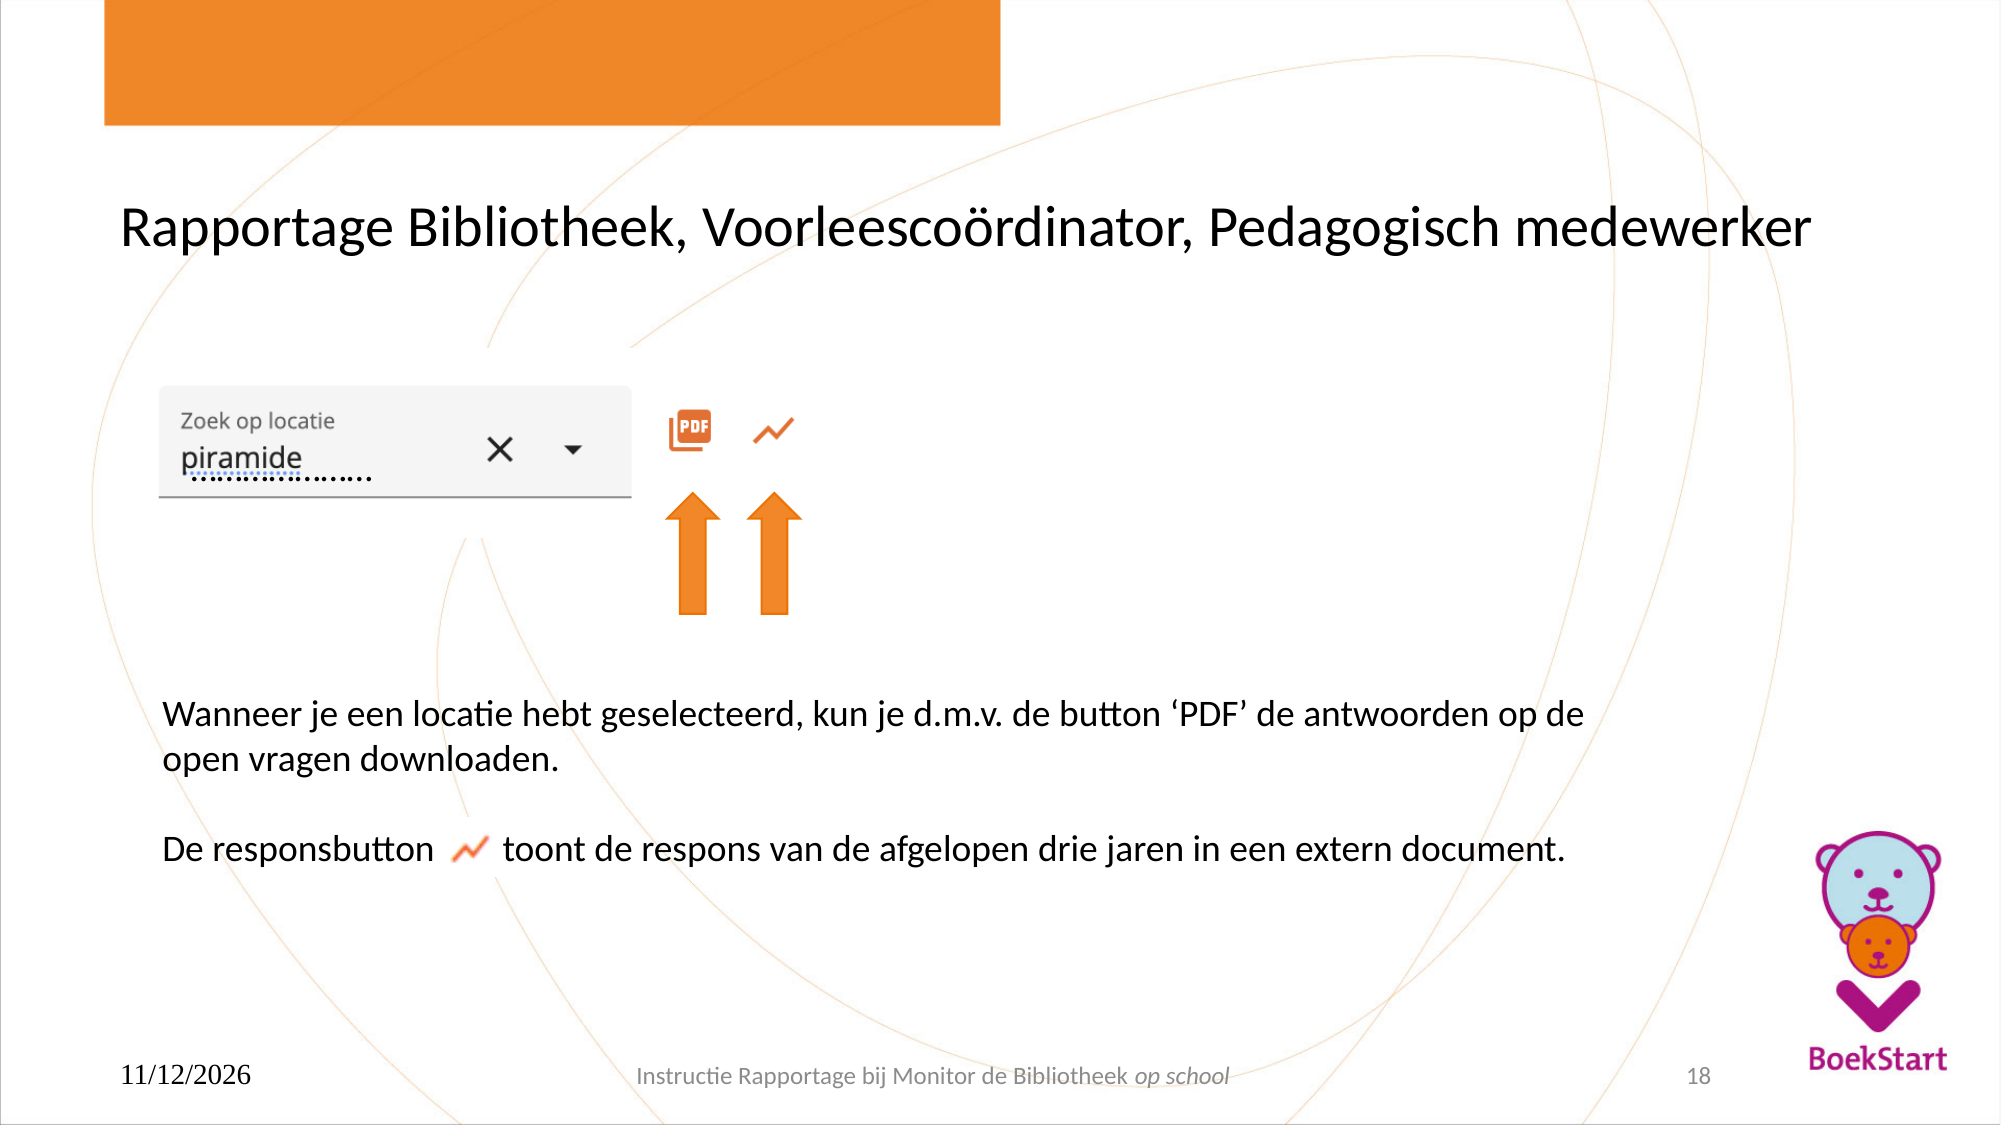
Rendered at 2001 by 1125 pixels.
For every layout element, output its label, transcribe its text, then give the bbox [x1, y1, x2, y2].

footer Instructie Rapportage bij Monitor de Bibliotheek op school [486, 1044, 1386, 1105]
text_box [678, 538, 707, 615]
text_box Wanneer je een locatie hebt geselecteerd, kun je d.m.v. de button ‘PDF’ de antwoorden op de open vragen downloaden. De responsbutton toont de respons van de afgelopen drie jaren in een extern document. [147, 681, 1812, 877]
slide_number 18 [1623, 1044, 1775, 1105]
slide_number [105, 1042, 452, 1103]
picture [0, 0, 2001, 1125]
text_box [760, 538, 789, 615]
title Rapportage Bibliotheek, Voorleescoördinator, Pedagogisch medewerker [105, 158, 1863, 297]
